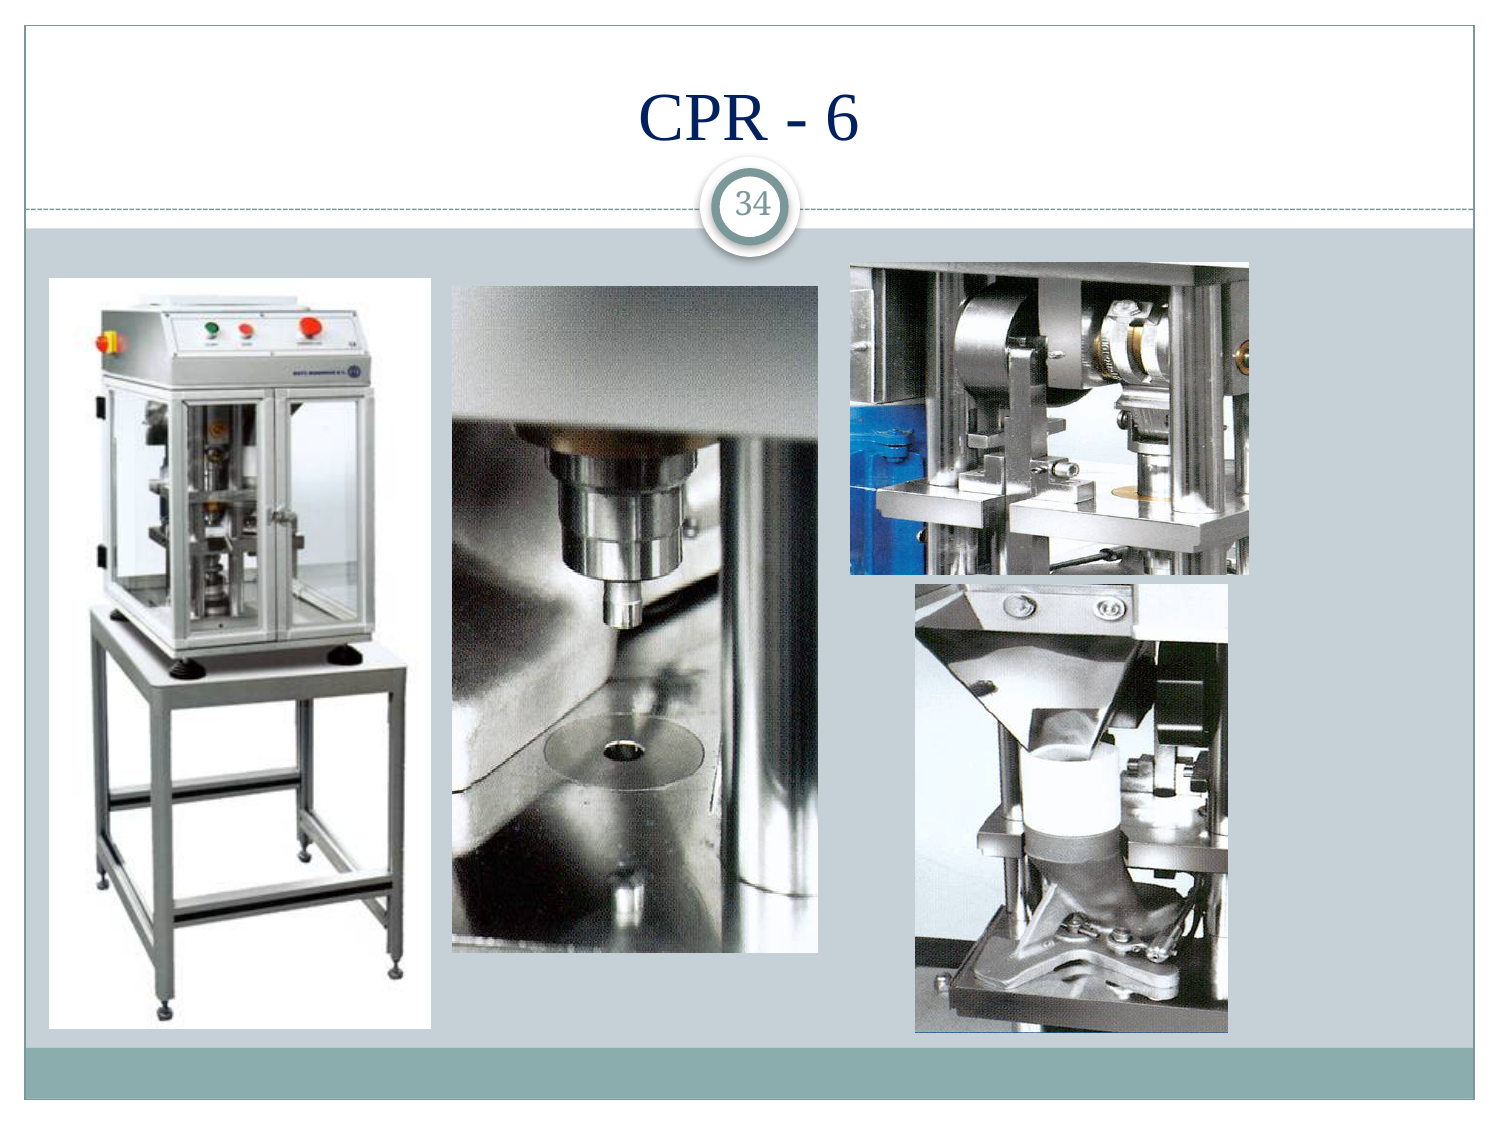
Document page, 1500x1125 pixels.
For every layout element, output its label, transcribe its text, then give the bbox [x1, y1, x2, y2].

picture [915, 584, 1228, 1034]
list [49, 278, 431, 1030]
picture [452, 285, 818, 953]
title CPR - 6 [49, 37, 1450, 162]
picture [849, 262, 1249, 575]
slide_number 34 [715, 168, 791, 241]
